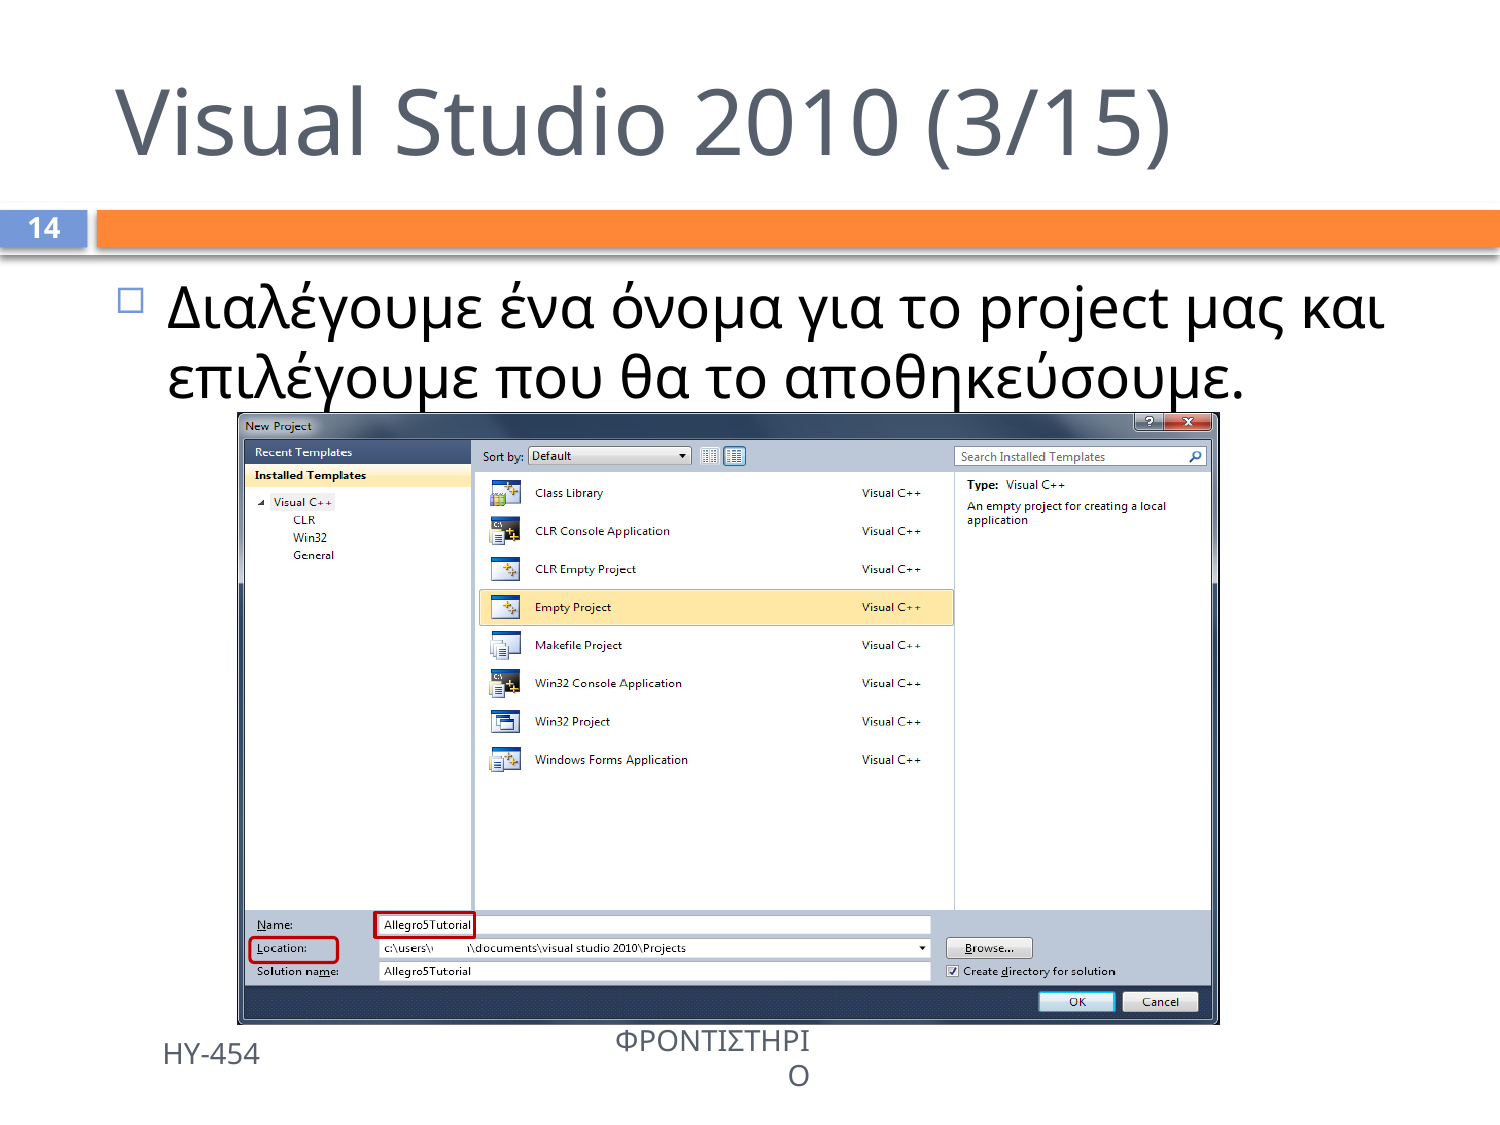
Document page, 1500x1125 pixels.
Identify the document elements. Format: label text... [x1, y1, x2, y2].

footer ΗΥ-454 [99, 1024, 275, 1085]
picture [237, 412, 1220, 1026]
title Visual Studio 2010 (3/15) [100, 37, 1438, 200]
slide_number 14 [0, 208, 88, 249]
list Διαλέγουμε ένα όνομα για το project μας και επιλέγουμε που θα το αποθηκεύσουμε. [100, 262, 1438, 1000]
